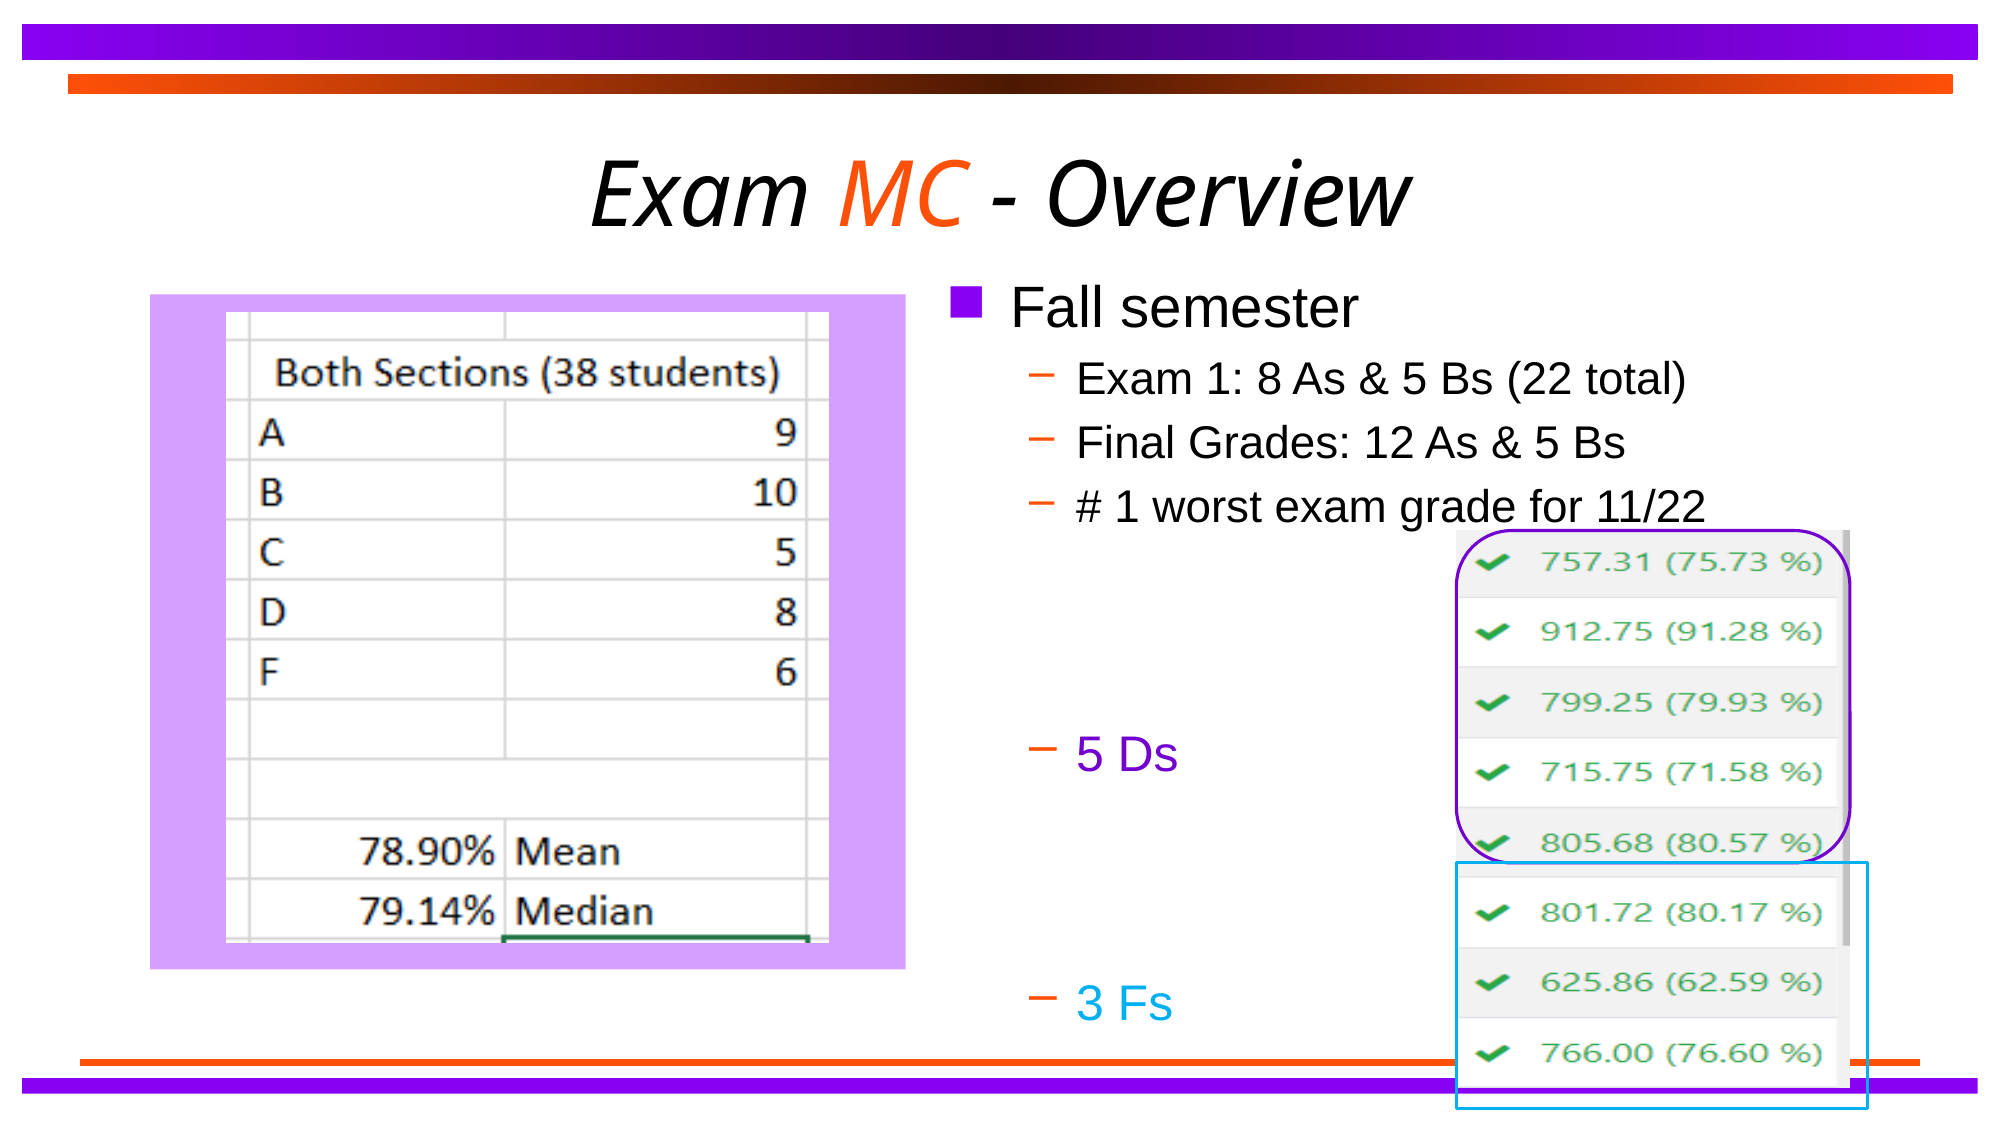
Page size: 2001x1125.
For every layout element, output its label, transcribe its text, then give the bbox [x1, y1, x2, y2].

text_box [150, 294, 906, 970]
picture [1456, 530, 1851, 860]
list Fall semester Exam 1: 8 As & 5 Bs (22 total) Final Grades: 12 As & 5 Bs # 1 worst exam grade for 11/22 5 Ds 3 Fs [938, 262, 1835, 993]
picture [226, 312, 830, 943]
text_box [1456, 862, 1868, 1109]
title Exam MC - Overview [150, 94, 1850, 286]
picture [1459, 865, 1851, 1088]
